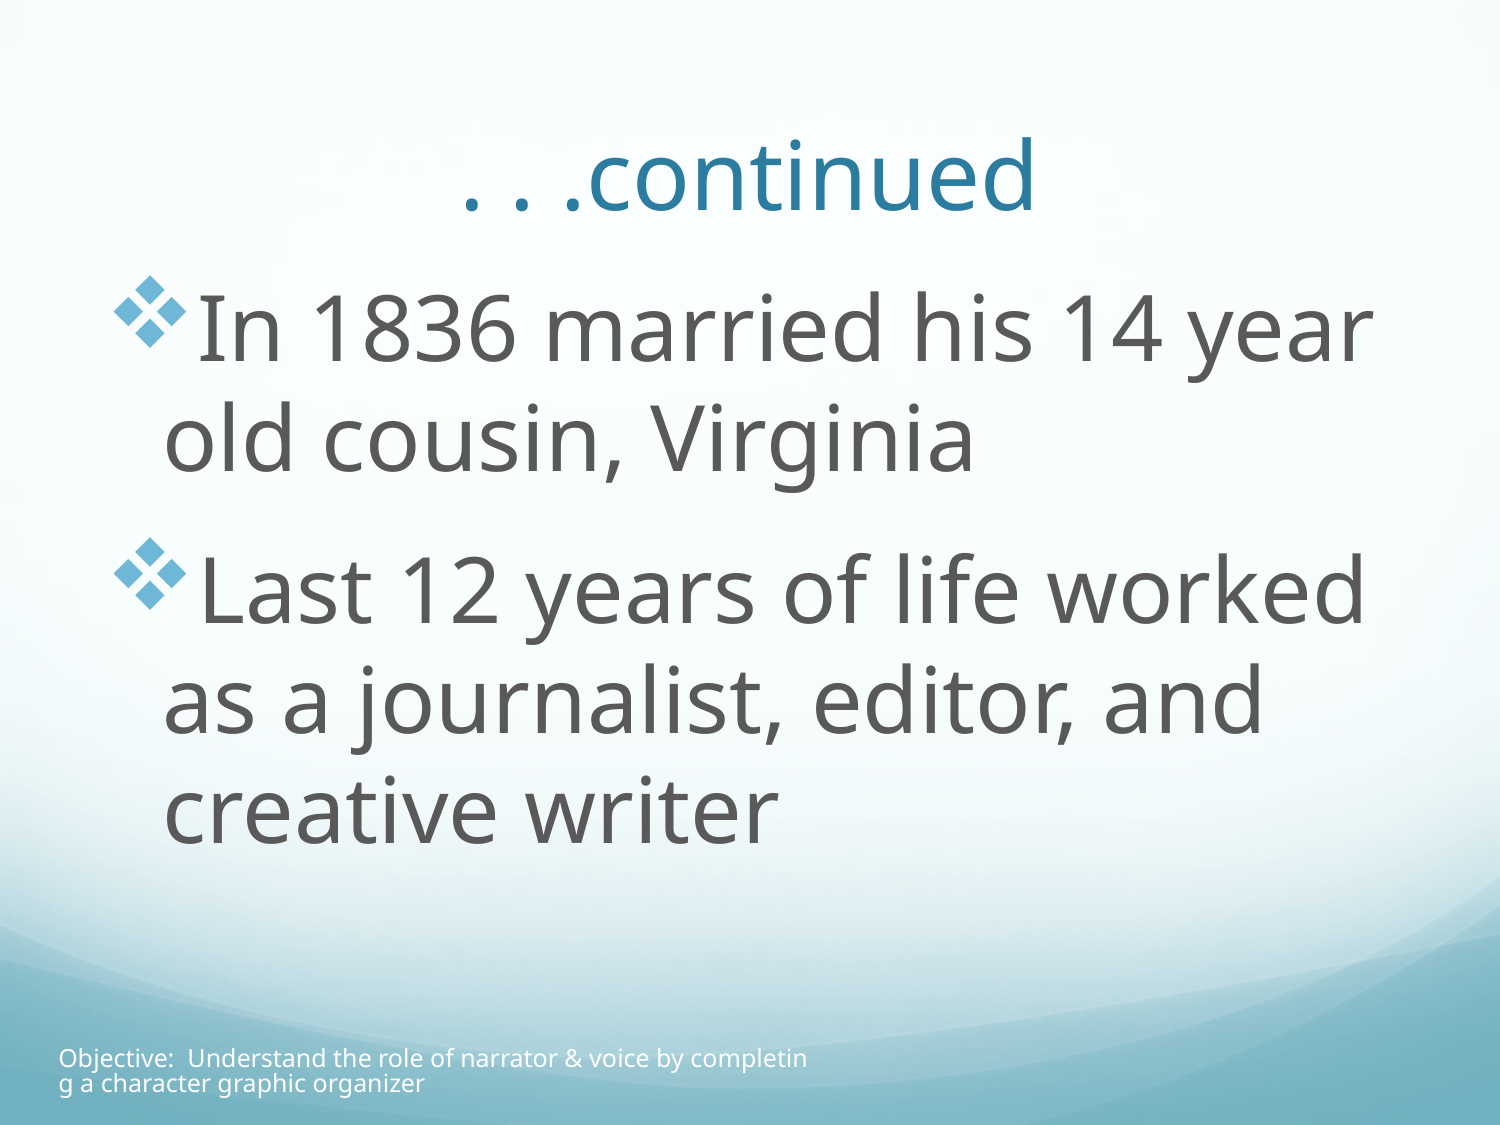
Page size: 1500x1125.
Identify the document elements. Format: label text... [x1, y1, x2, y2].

list In 1836 married his 14 year old cousin, Virginia Last 12 years of life worked as a journalist, editor, and creative writer [90, 262, 1410, 975]
title . . .continued [90, 17, 1410, 237]
footer Objective: Understand the role of narrator & voice by completing a character graphic organizer [43, 1029, 838, 1090]
